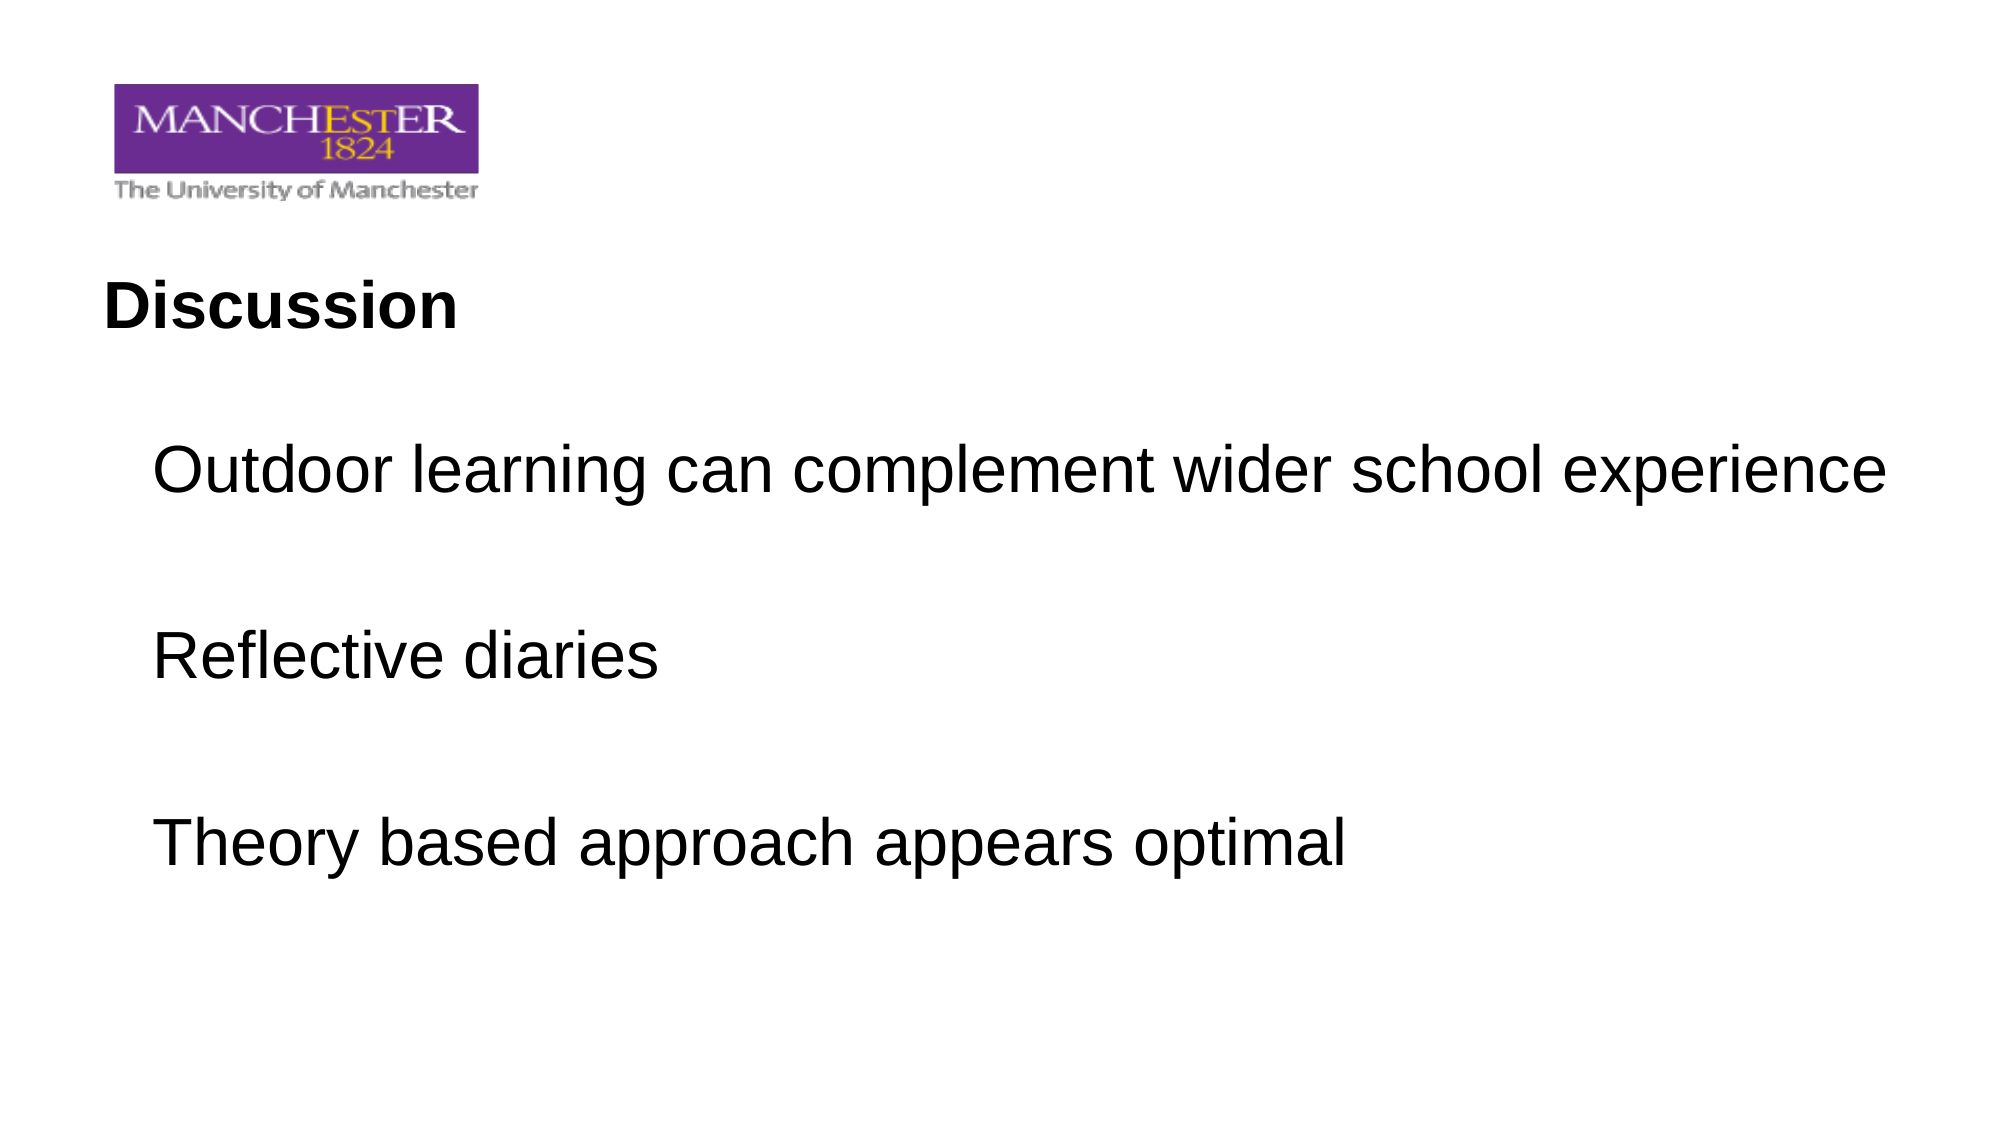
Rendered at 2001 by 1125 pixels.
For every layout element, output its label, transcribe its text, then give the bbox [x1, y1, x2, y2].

title Discussion [88, 207, 1367, 396]
list Outdoor learning can complement wider school experience Reflective diaries Theory based approach appears optimal [137, 417, 1934, 1015]
